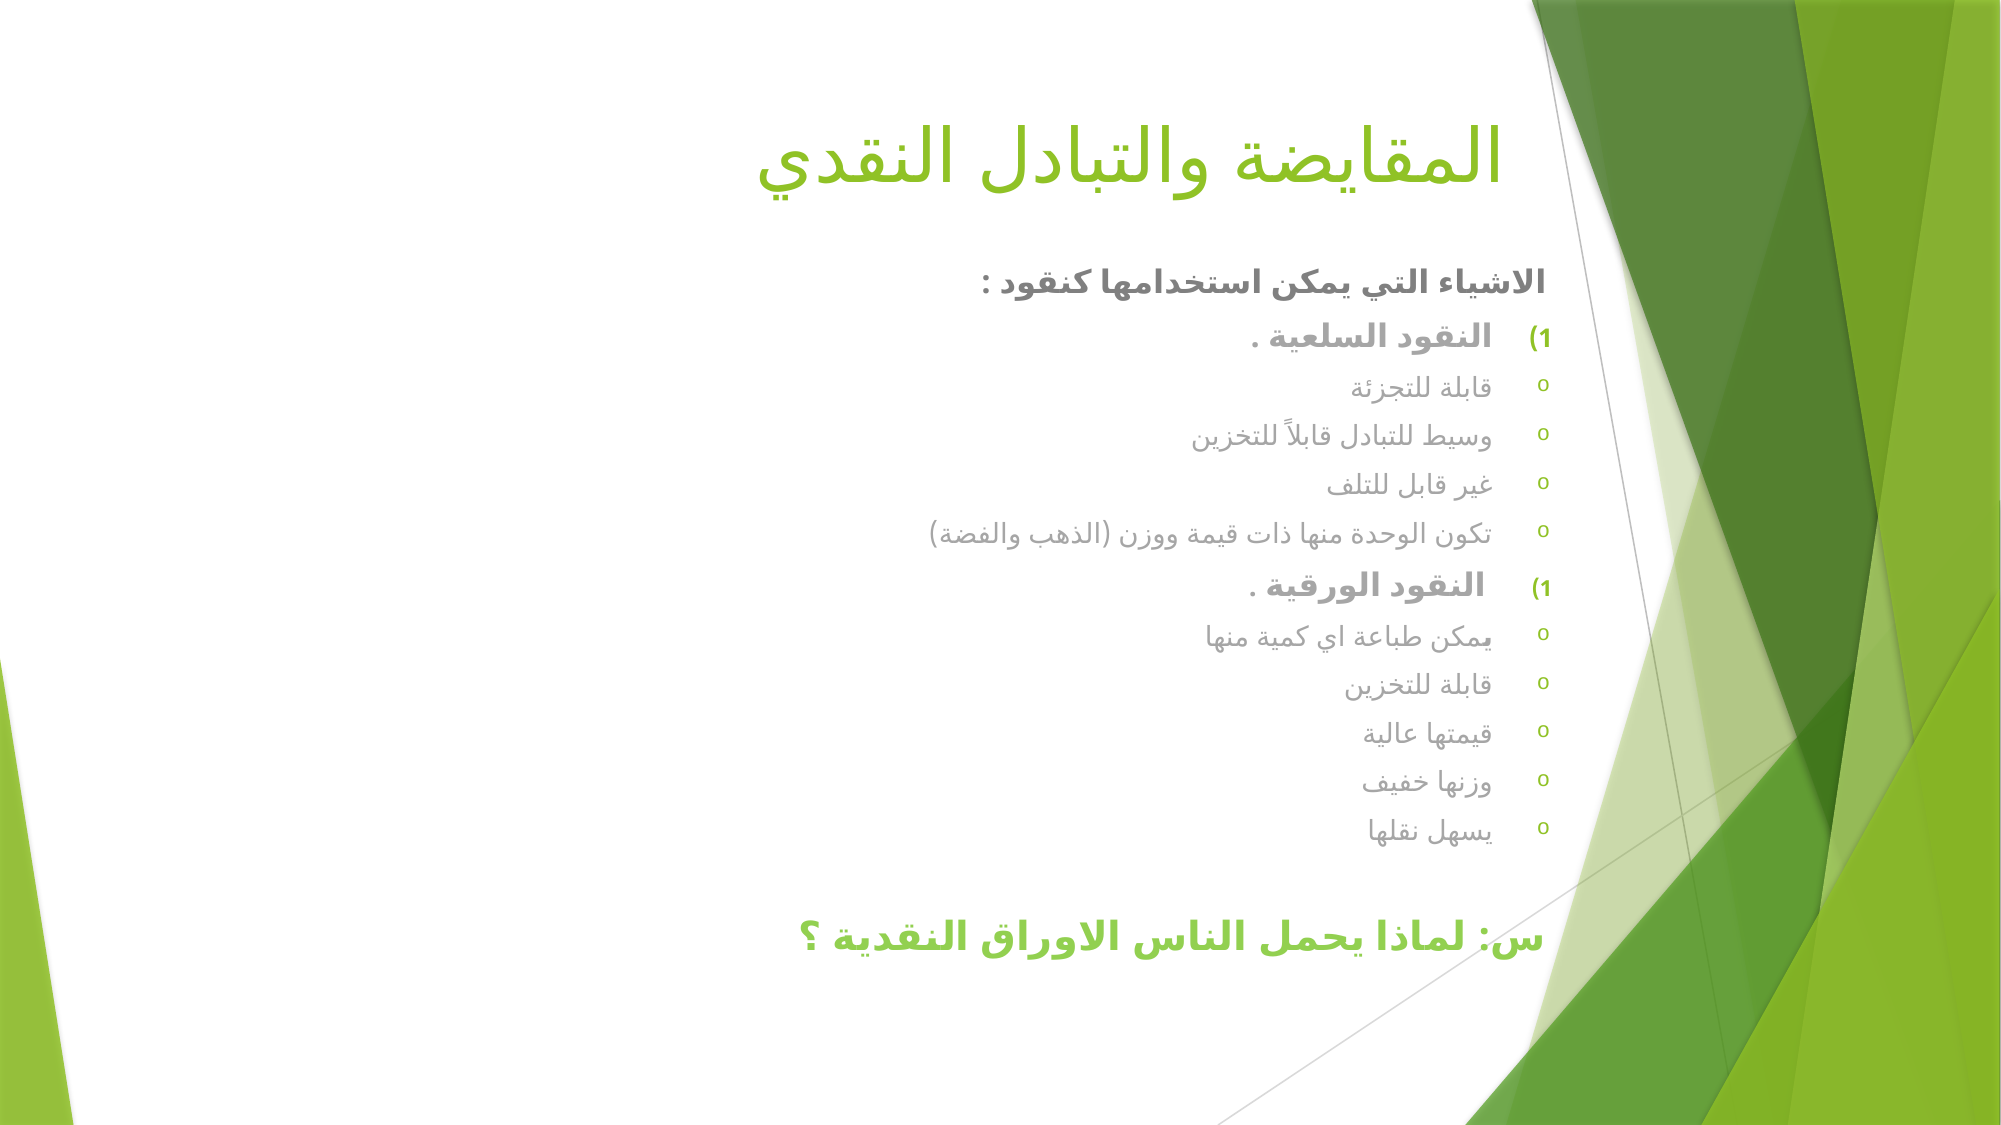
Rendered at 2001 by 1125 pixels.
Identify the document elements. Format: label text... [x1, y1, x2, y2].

title المقايضة والتبادل النقدي [111, 99, 1522, 317]
list الاشياء التي يمكن استخدامها كنقود : النقود السلعية . قابلة للتجزئة وسيط للتبادل قابلاً للتخزين غير قابل للتلف تكون الوحدة منها ذات قيمة ووزن (الذهب والفضة) النقود الورقية . يمكن طباعة اي كمية منها قابلة للتخزين قيمتها عالية وزنها خفيف يسهل نقلها س: لماذا يحمل الناس الاوراق النقدية ؟ [151, 253, 1562, 972]
